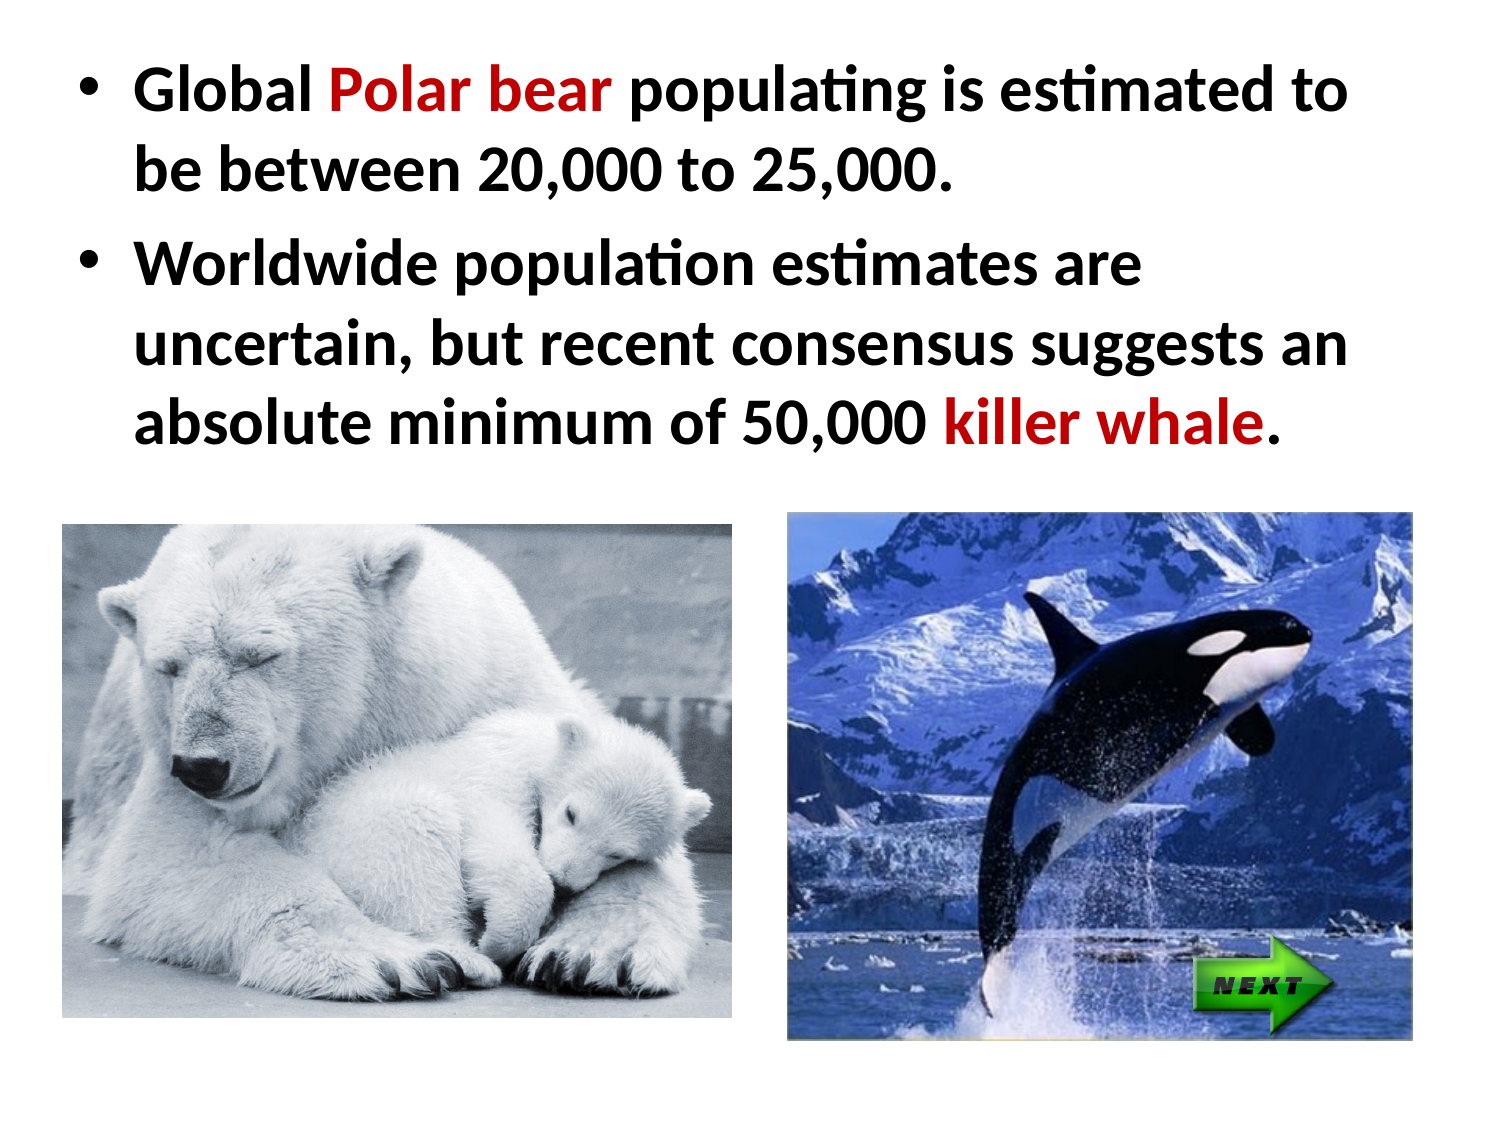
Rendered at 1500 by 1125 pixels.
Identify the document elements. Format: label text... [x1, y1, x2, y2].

picture [62, 524, 733, 1018]
list Global Polar bear populating is estimated to be between 20,000 to 25,000. Worldwide population estimates are uncertain, but recent consensus suggests an absolute minimum of 50,000 killer whale. [62, 37, 1413, 780]
picture [787, 512, 1413, 1065]
